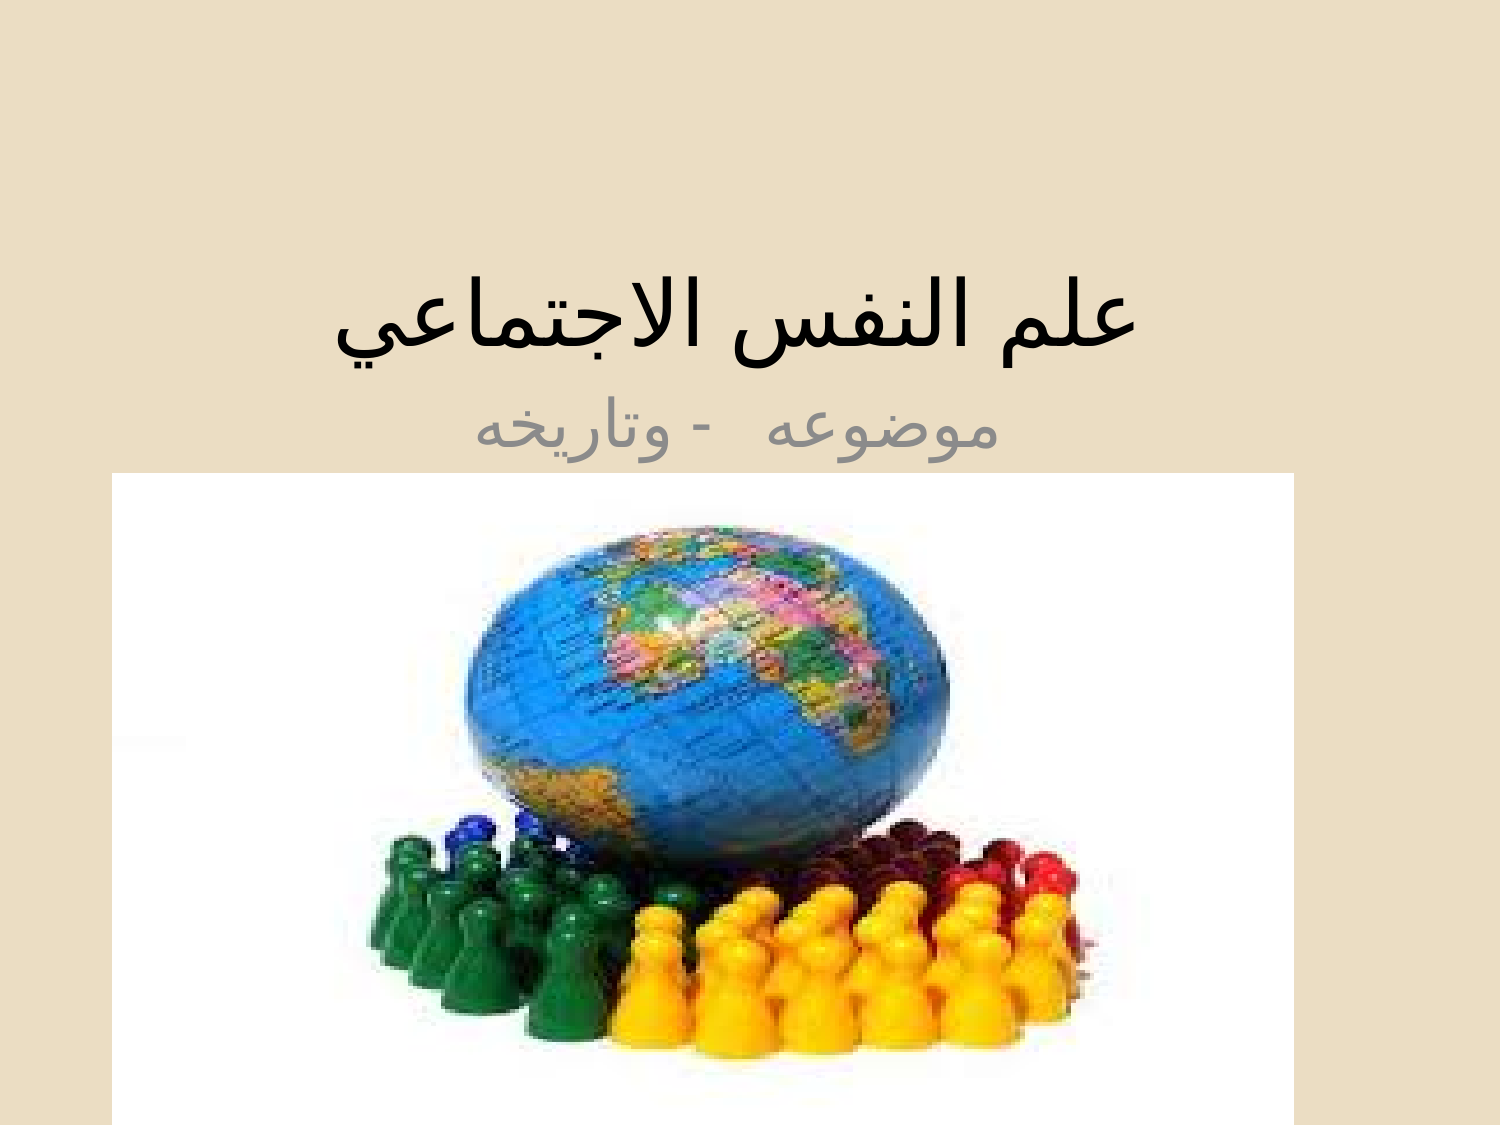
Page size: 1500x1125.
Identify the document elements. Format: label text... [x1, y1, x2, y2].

subtitle موضوعه - وتاريخه [17, 373, 1441, 521]
title علم النفس الاجتماعي [112, 208, 1365, 373]
picture [111, 473, 1294, 1125]
